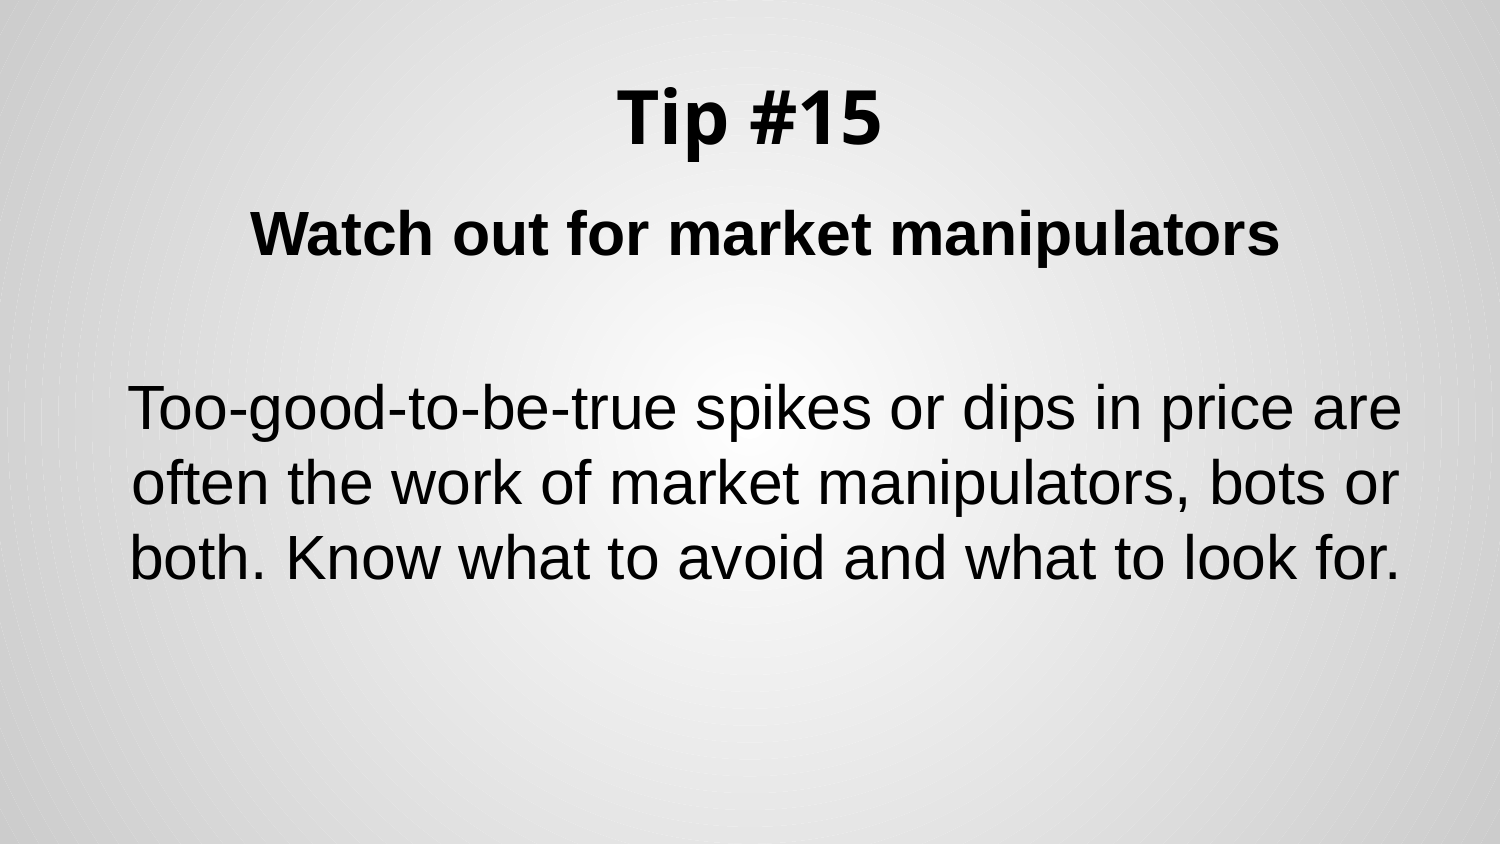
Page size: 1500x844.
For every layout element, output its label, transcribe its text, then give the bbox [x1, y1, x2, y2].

list Watch out for market manipulators Too-good-to-be-true spikes or dips in price are often the work of market manipulators, bots or both. Know what to avoid and what to look for. [91, 90, 1442, 762]
title Tip #15 [75, 33, 1425, 175]
